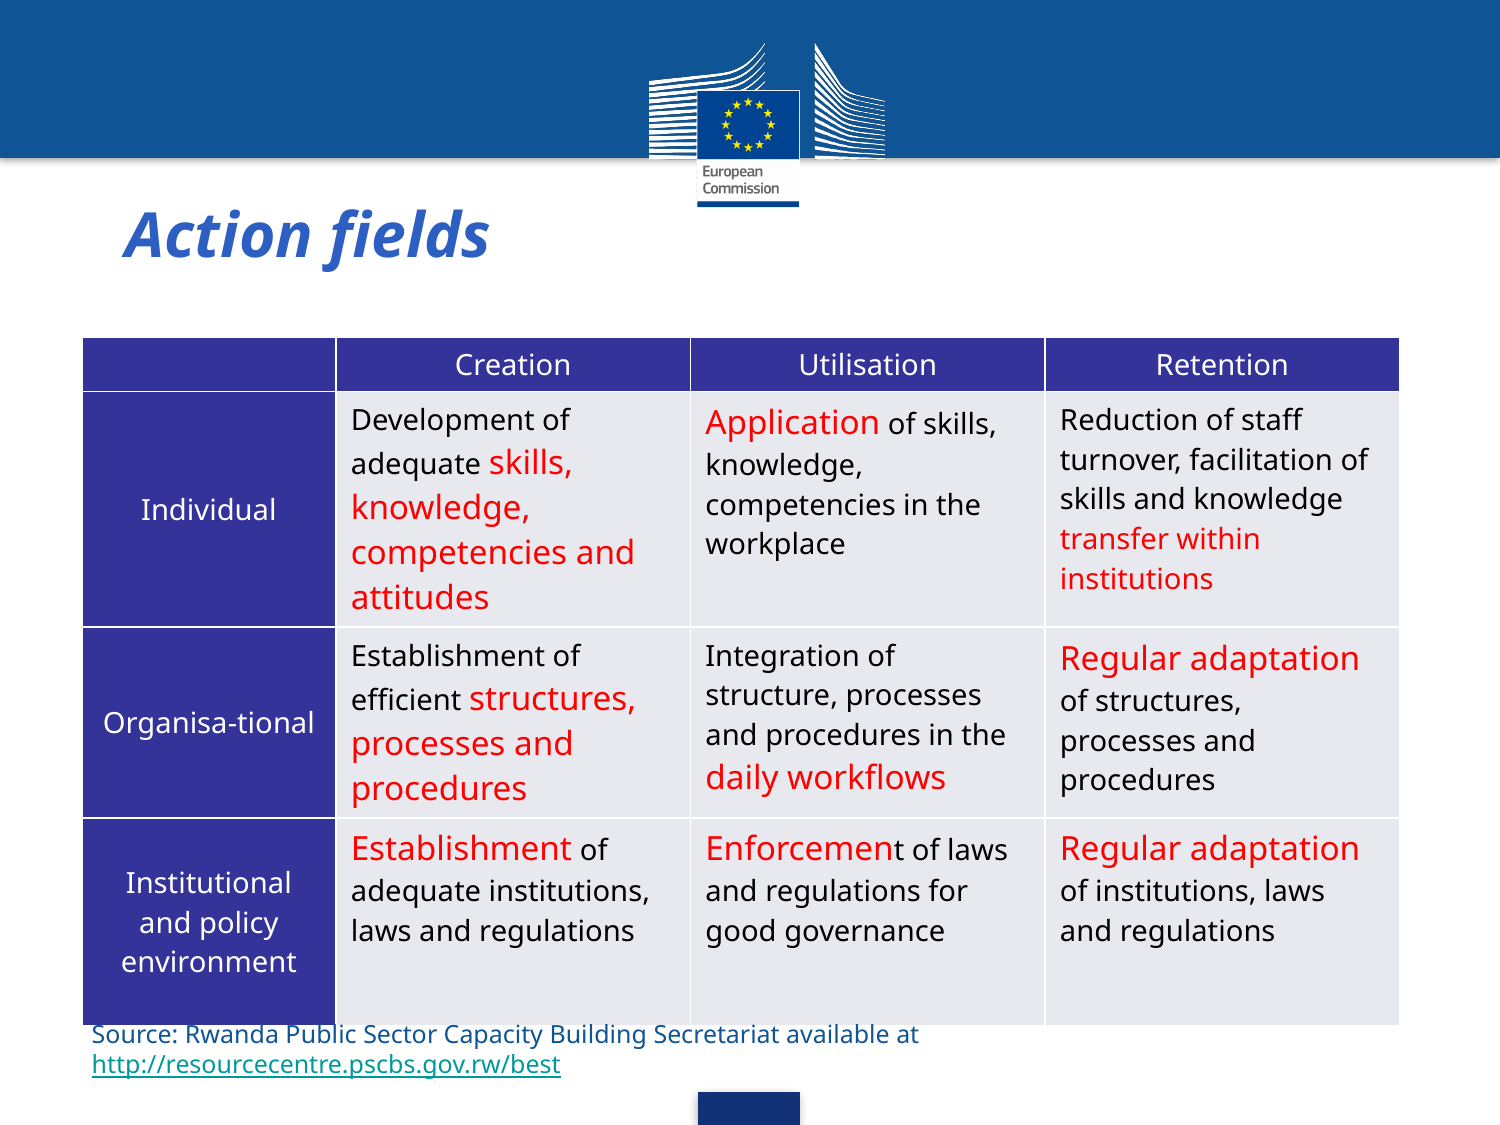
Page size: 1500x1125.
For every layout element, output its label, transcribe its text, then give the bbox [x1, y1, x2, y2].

table_header Utilisation [691, 338, 1044, 391]
table_cell Integration of structure, processes and procedures in the daily workflows [691, 628, 1044, 817]
table_cell Reduction of staff turnover, facilitation of skills and knowledge transfer within institutions [1046, 392, 1399, 626]
table_header Retention [1046, 338, 1399, 391]
table_cell Regular adaptation of structures, processes and procedures [1046, 628, 1399, 817]
table_header [83, 338, 335, 391]
table_cell Institutional and policy environment [83, 819, 335, 1011]
table_cell Development of adequate skills, knowledge, competencies and attitudes [337, 392, 690, 626]
table_cell Application of skills, knowledge, competencies in the workplace [691, 392, 1044, 626]
table_cell Regular adaptation of institutions, laws and regulations [1046, 819, 1399, 1025]
title Action fields [110, 162, 1388, 303]
picture [649, 42, 885, 162]
table_cell Establishment of efficient structures, processes and procedures [337, 628, 690, 817]
table_cell Organisa-tional [83, 628, 335, 817]
table_cell Enforcement of laws and regulations for good governance [691, 819, 1044, 1011]
table_cell Establishment of adequate institutions, laws and regulations [337, 819, 690, 1011]
text_box Source: Rwanda Public Sector Capacity Building Secretariat available at http://resourcecentre.pscbs.gov.rw/best [76, 1011, 1062, 1091]
table_cell Individual [83, 392, 335, 626]
table_header Creation [337, 338, 690, 391]
